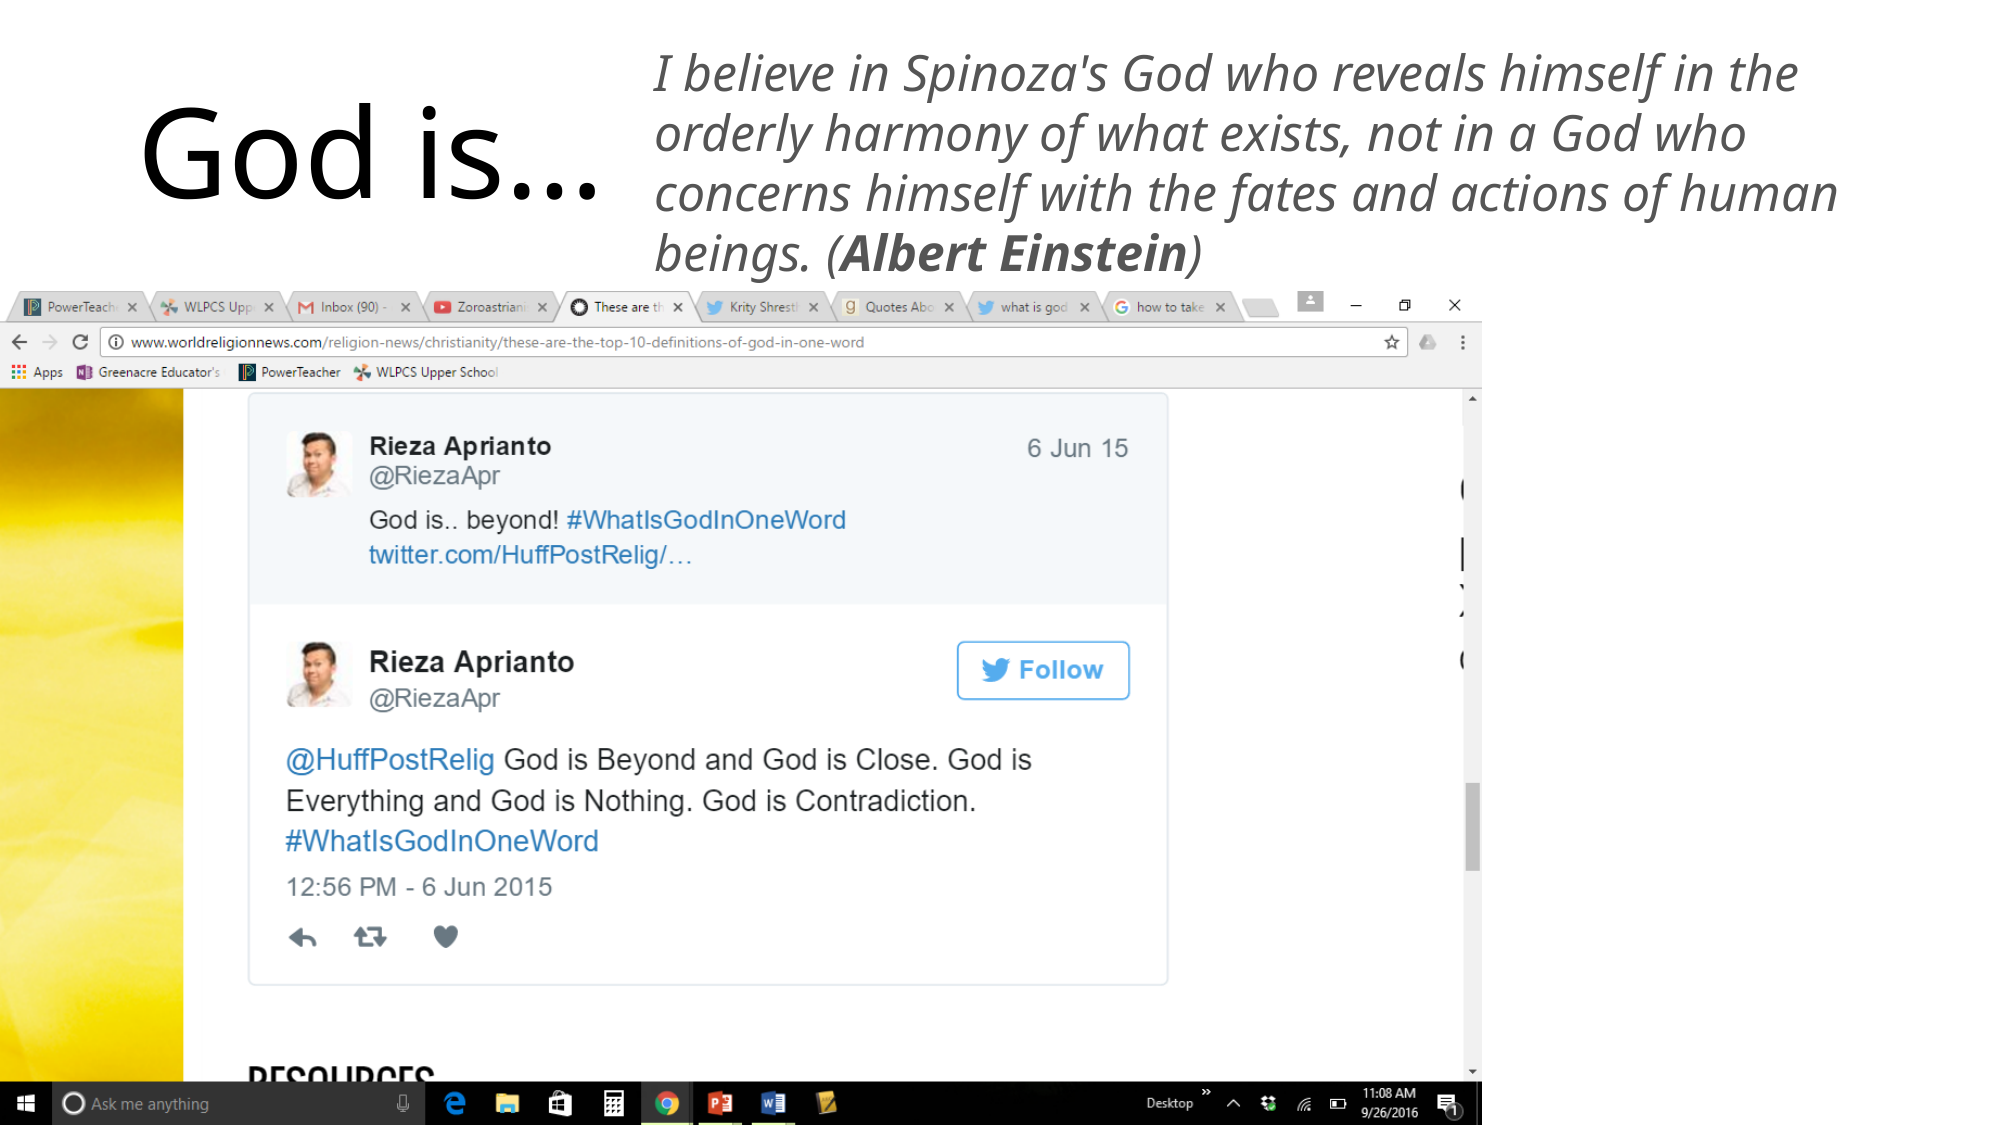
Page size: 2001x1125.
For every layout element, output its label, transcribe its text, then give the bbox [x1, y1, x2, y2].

title God is… [63, 79, 639, 238]
text_box I believe in Spinoza's God who reveals himself in the orderly harmony of what exists, not in a God who concerns himself with the fates and actions of human beings. (Albert Einstein) [639, 34, 1935, 290]
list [0, 291, 1482, 1125]
